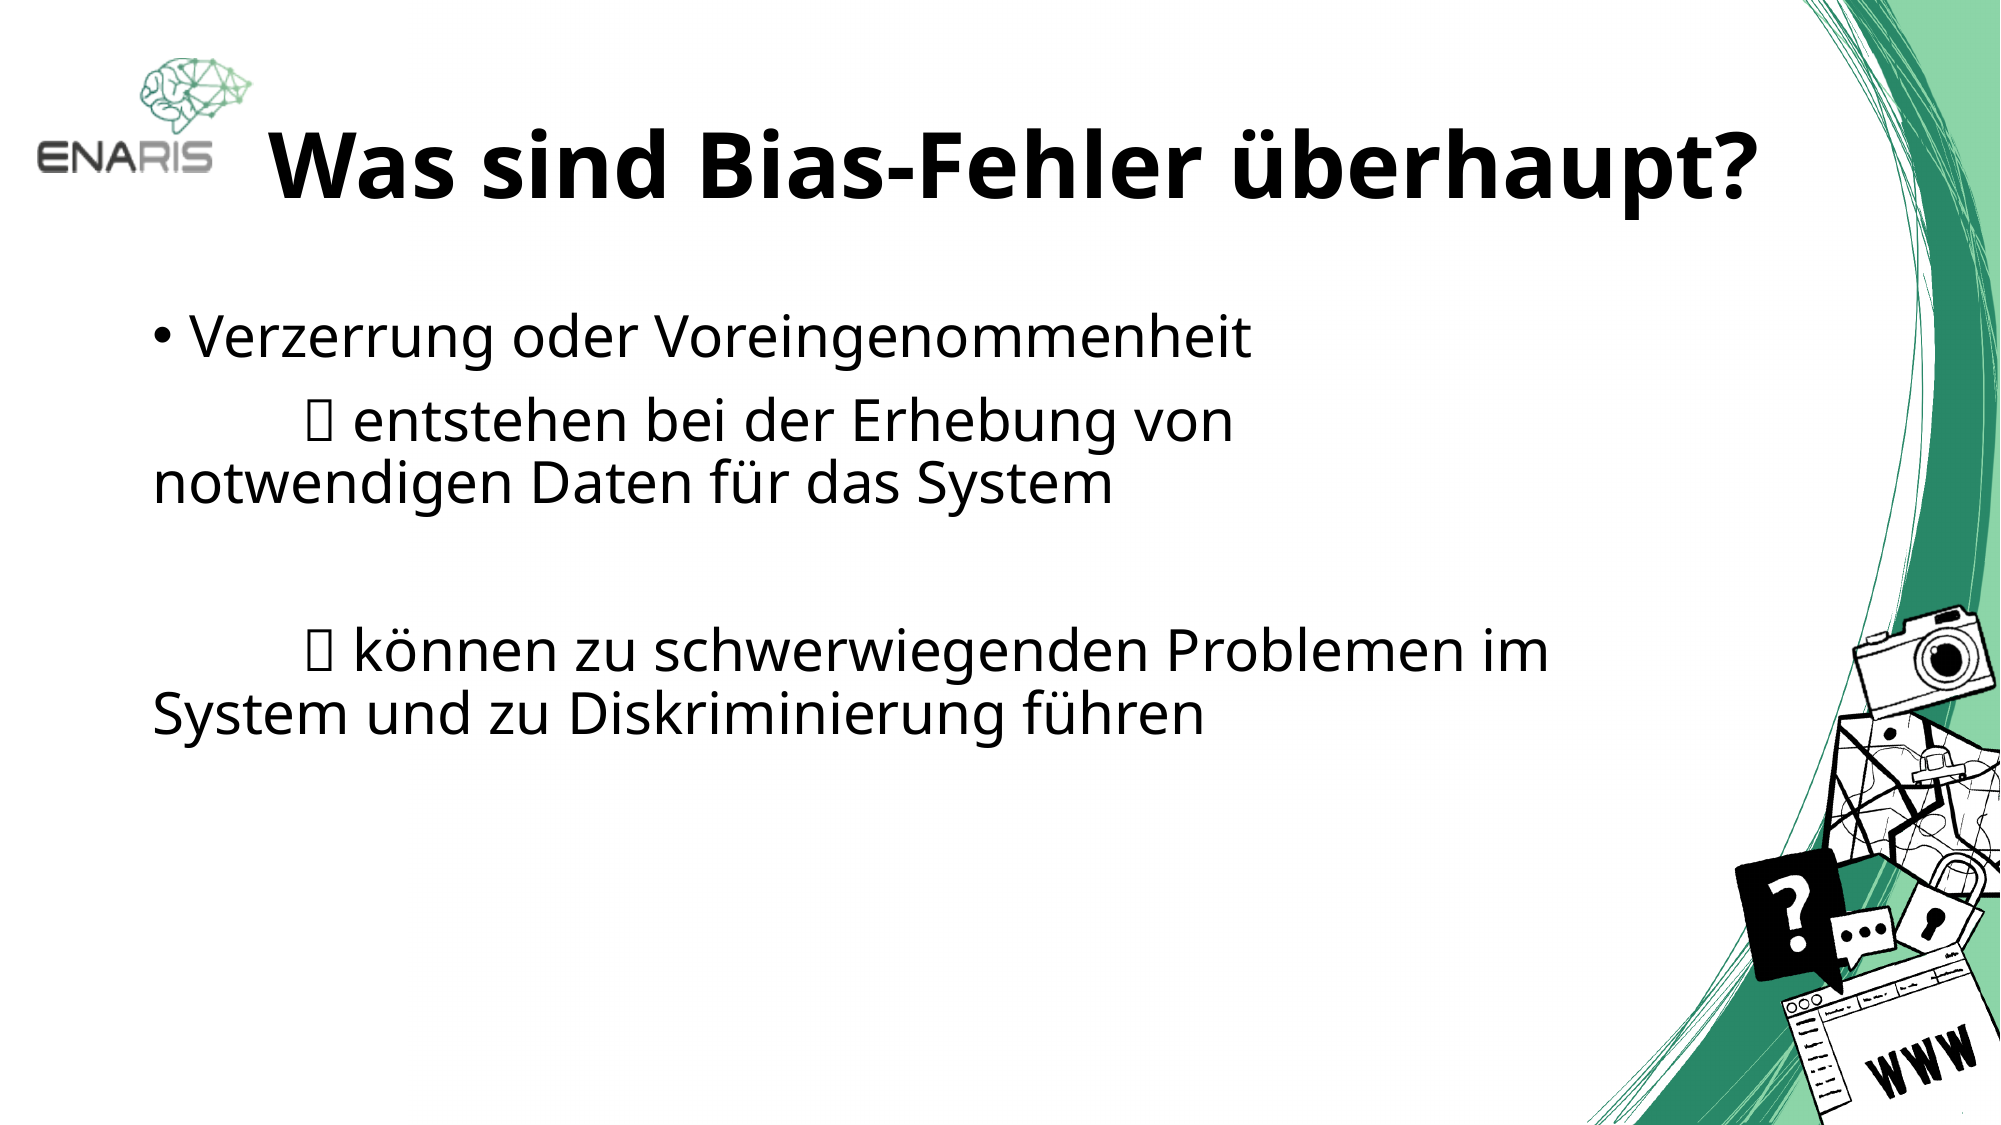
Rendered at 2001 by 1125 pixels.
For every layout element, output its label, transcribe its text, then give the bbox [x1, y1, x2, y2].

list Verzerrung oder Voreingenommenheit  entstehen bei der Erhebung von notwendigen Daten für das System  können zu schwerwiegenden Problemen im System und zu Diskriminierung führen [137, 299, 1728, 1014]
title Was sind Bias-Fehler überhaupt? [253, 59, 1863, 278]
picture [408, 0, 2000, 1125]
picture [37, 58, 254, 173]
